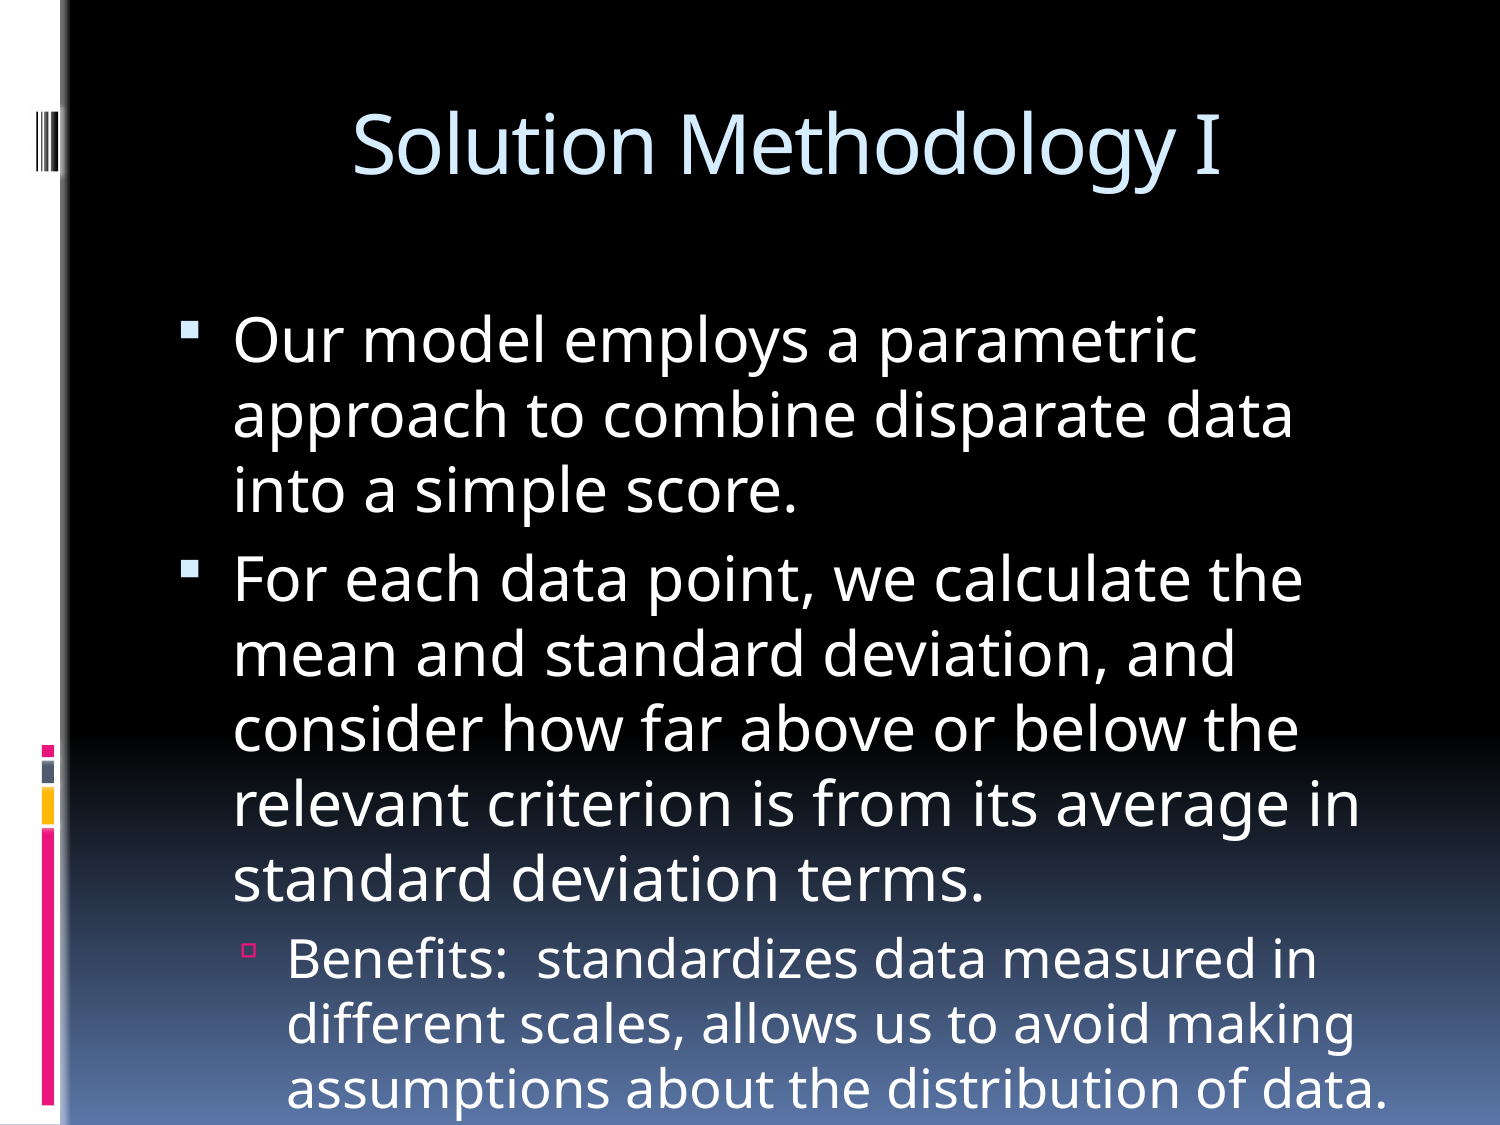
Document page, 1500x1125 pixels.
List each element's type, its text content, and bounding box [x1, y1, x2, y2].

title Solution Methodology I [150, 83, 1425, 234]
list Our model employs a parametric approach to combine disparate data into a simple score. For each data point, we calculate the mean and standard deviation, and consider how far above or below the relevant criterion is from its average in standard deviation terms. Benefits: standardizes data measured in different scales, allows us to avoid making assumptions about the distribution of data. [150, 292, 1425, 1043]
